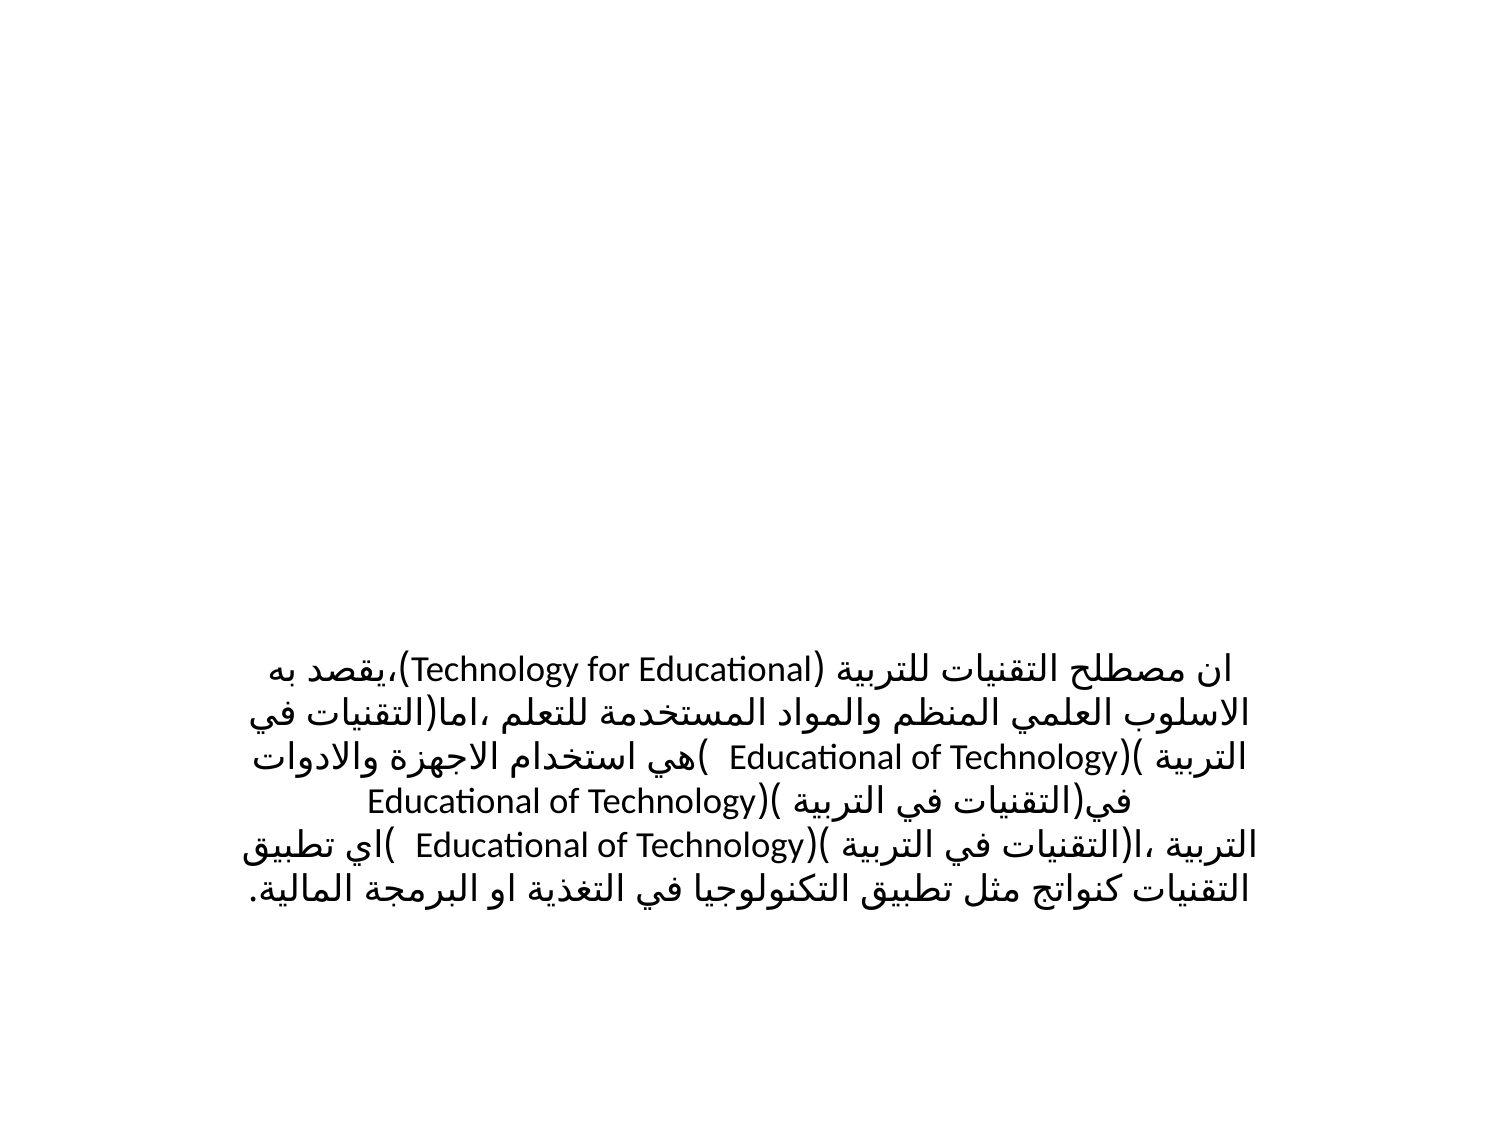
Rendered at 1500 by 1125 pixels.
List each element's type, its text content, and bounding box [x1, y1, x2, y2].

subtitle ان مصطلح التقنيات للتربية (Technology for Educational)،يقصد به الاسلوب العلمي المنظم والمواد المستخدمة للتعلم ،اما(التقنيات في التربية )(Educational of Technology )هي استخدام الاجهزة والادوات في(التقنيات في التربية )(Educational of Technology التربية ،ا(التقنيات في التربية )(Educational of Technology )اي تطبيق التقنيات كنواتج مثل تطبيق التكنولوجيا في التغذية او البرمجة المالية. [225, 637, 1275, 925]
